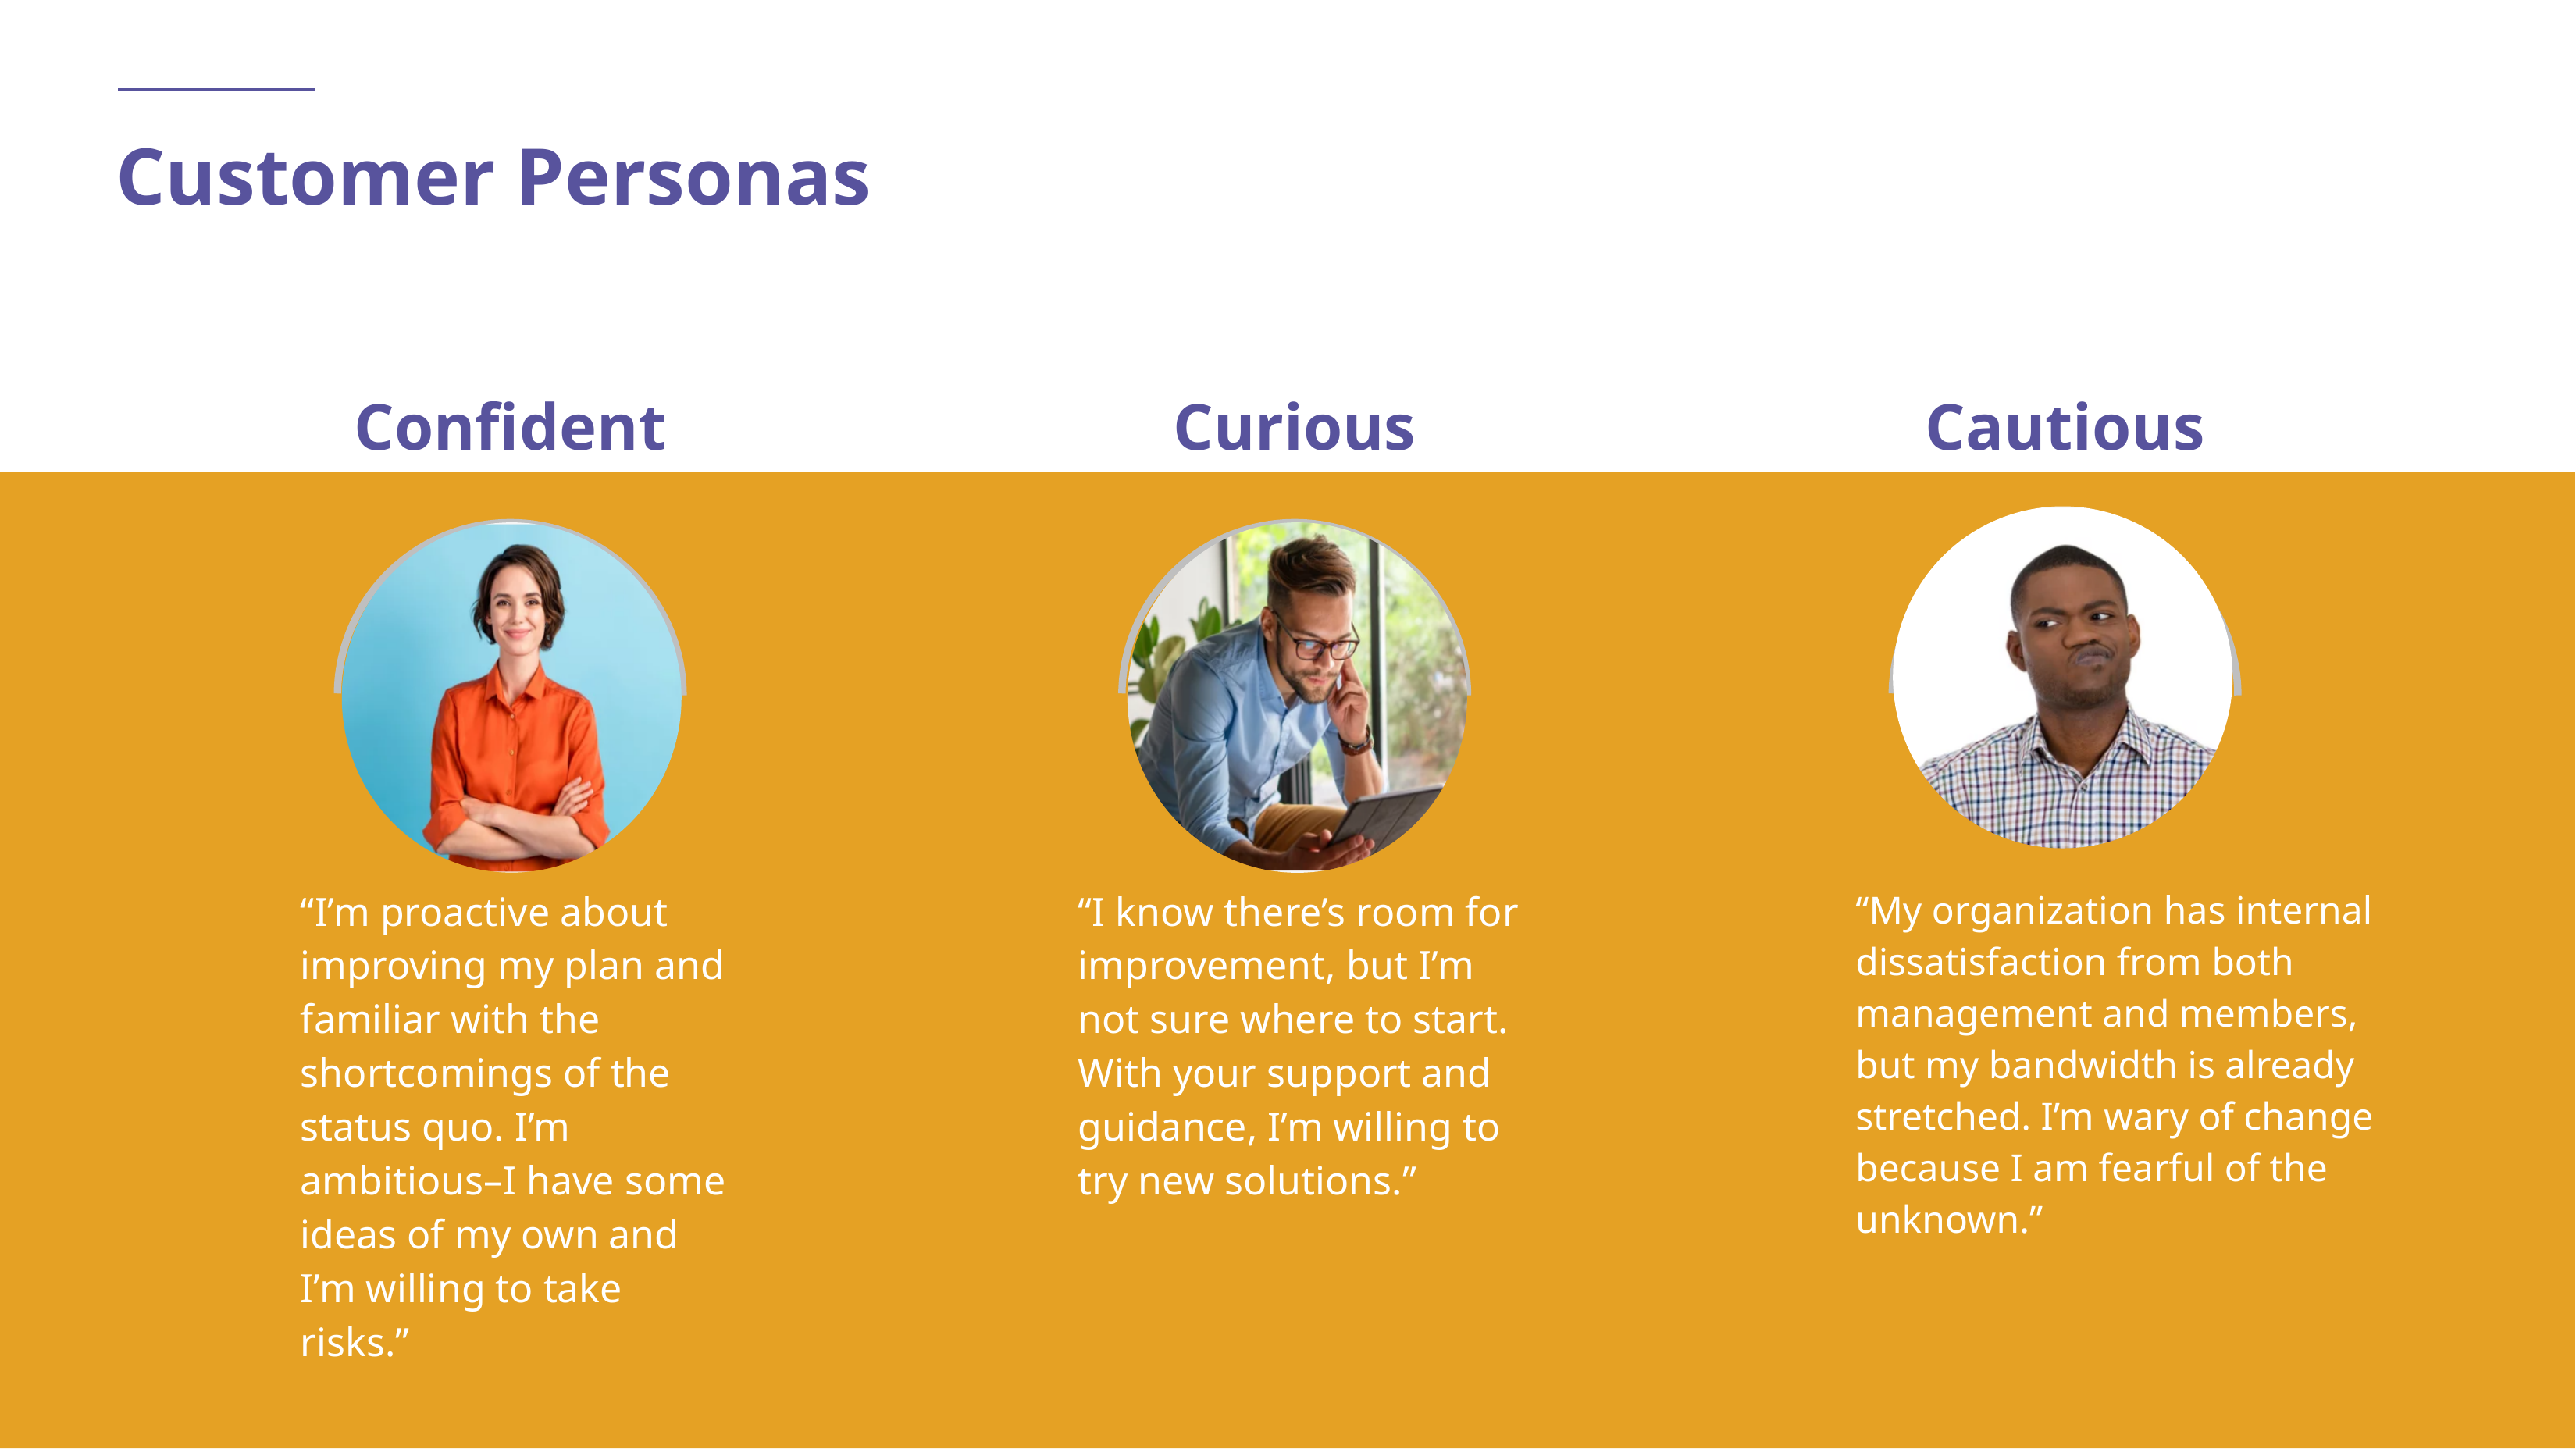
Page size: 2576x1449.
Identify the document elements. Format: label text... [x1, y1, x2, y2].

text_box “My organization has internal dissatisfaction from both management and members, but my bandwidth is already stretched. I’m wary of change because I am fearful of the unknown.” [1822, 868, 2414, 1253]
text_box Cautious [1822, 375, 2309, 475]
text_box Confident [266, 375, 754, 475]
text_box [1121, 522, 1125, 869]
text_box Curious [1051, 375, 1538, 475]
text_box [0, 472, 2575, 1449]
picture [1127, 522, 1468, 874]
text_box “I’m proactive about improving my plan and familiar with the shortcomings of the status quo. I’m ambitious–I have some ideas of my own and I’m willing to take risks.” [266, 868, 754, 1376]
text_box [1892, 522, 2239, 869]
text_box Customer Personas [114, 124, 940, 220]
text_box “I know there’s room for improvement, but I’m not sure where to start. With your support and guidance, I’m willing to try new solutions.” [1044, 868, 1531, 1215]
picture [1892, 506, 2233, 849]
picture [341, 522, 682, 873]
